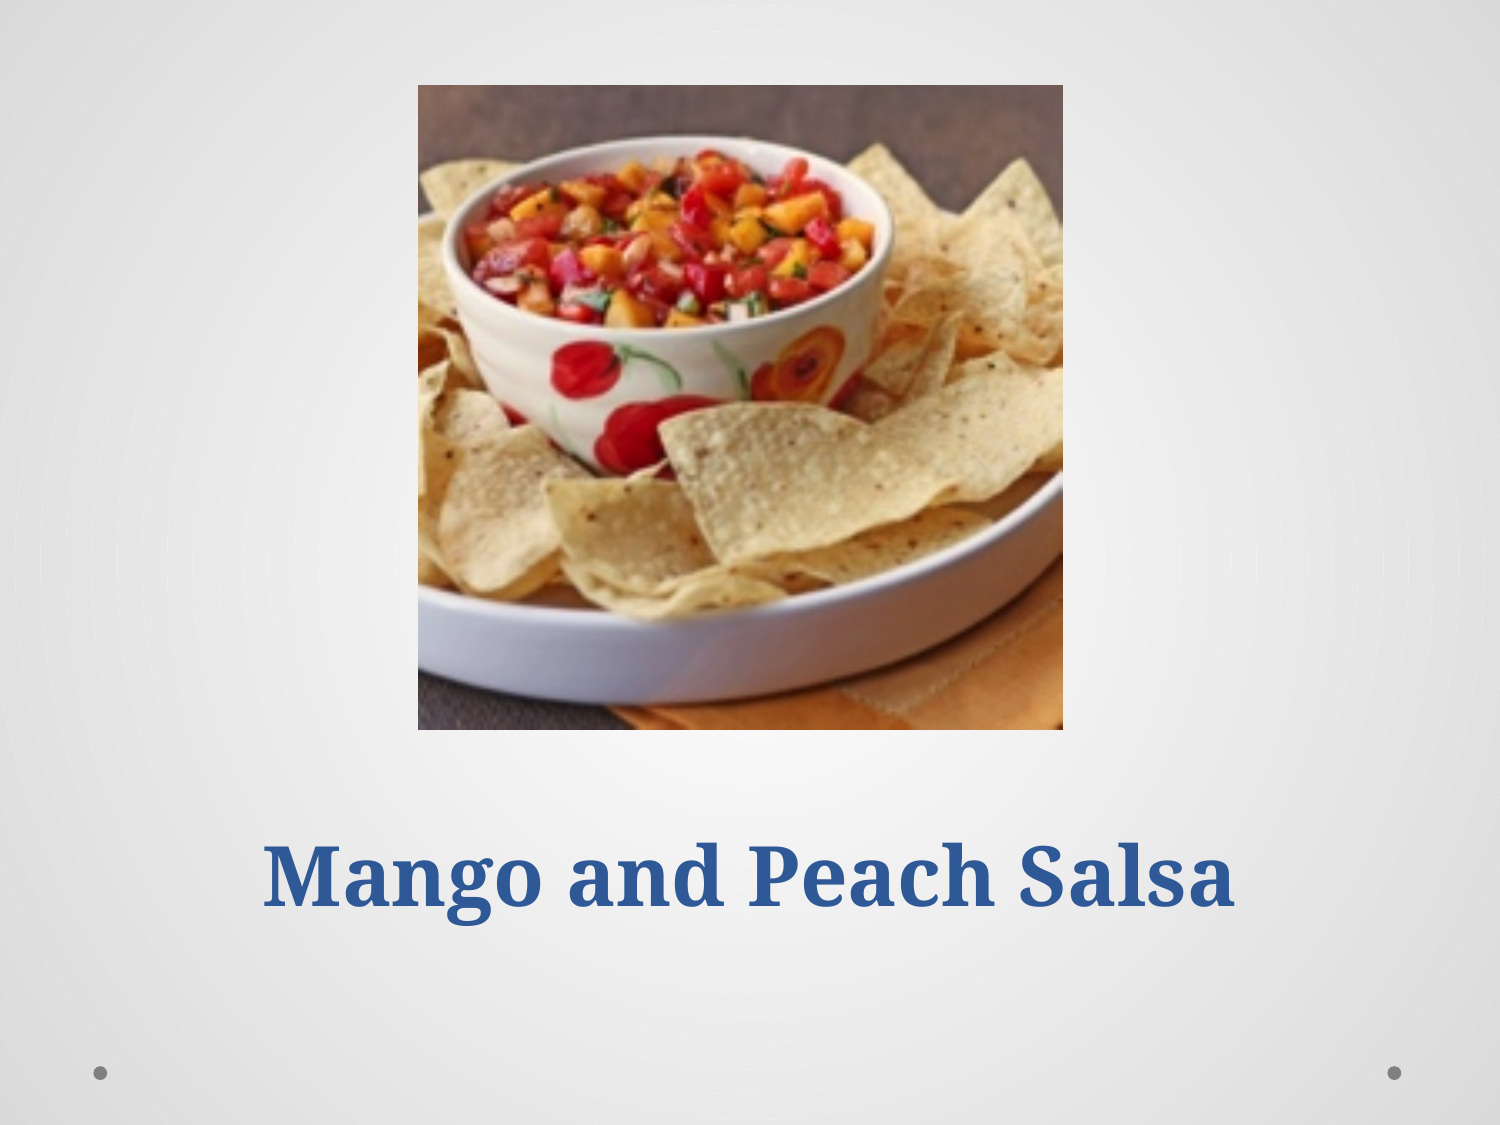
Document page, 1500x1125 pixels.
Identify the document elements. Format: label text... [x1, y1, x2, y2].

title Mango and Peach Salsa [75, 789, 1425, 1052]
picture [418, 85, 1063, 731]
